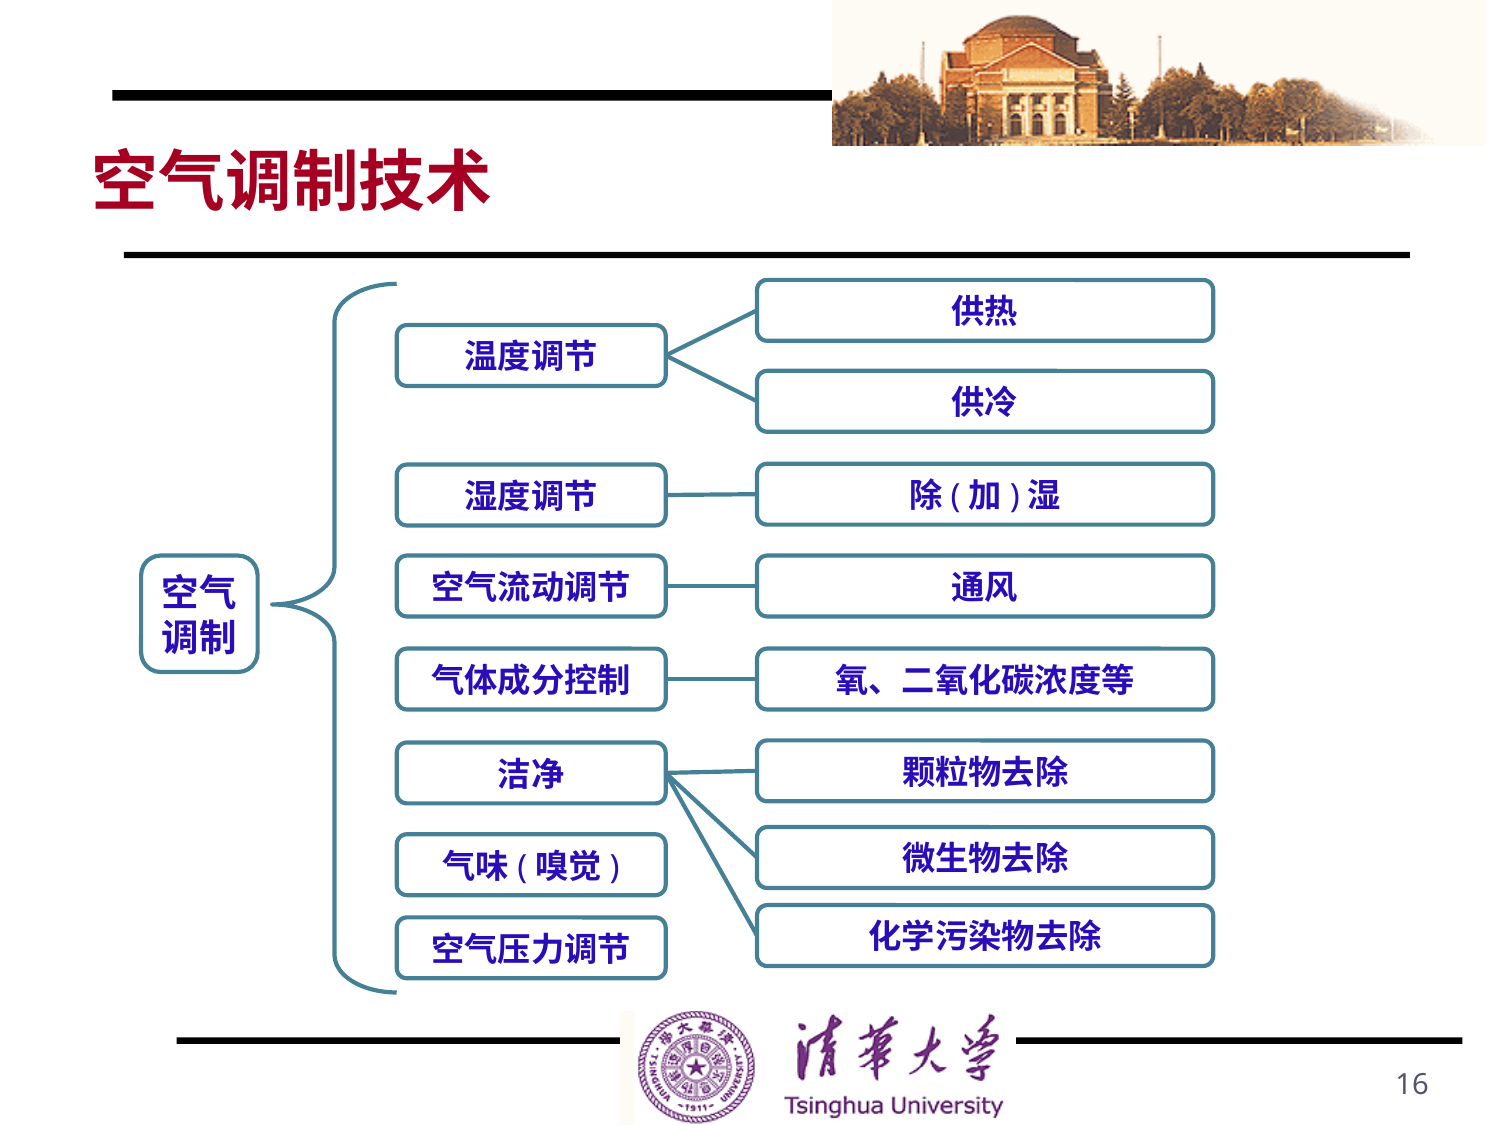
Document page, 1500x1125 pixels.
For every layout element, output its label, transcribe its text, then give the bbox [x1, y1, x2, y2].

text_box 湿度调节 [394, 462, 668, 528]
text_box 空气调制 [138, 553, 260, 675]
text_box 微生物去除 [762, 824, 1216, 891]
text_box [665, 355, 758, 402]
text_box 通风 [754, 553, 1216, 619]
text_box 氧、二氧化碳浓度等 [754, 646, 1216, 712]
picture [832, 0, 1485, 146]
text_box 空气流动调节 [394, 553, 668, 619]
picture [620, 1011, 1016, 1125]
text_box [271, 283, 397, 994]
text_box 温度调节 [394, 322, 660, 389]
text_box 化学污染物去除 [754, 902, 1216, 969]
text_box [665, 310, 758, 355]
text_box 供冷 [754, 368, 1216, 434]
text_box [665, 772, 758, 936]
text_box 洁净 [394, 740, 668, 806]
text_box 供热 [754, 277, 1216, 343]
text_box 颗粒物去除 [754, 738, 1216, 804]
text_box 除(加)湿 [754, 461, 1216, 527]
text_box 空气压力调节 [394, 915, 668, 981]
text_box 气体成分控制 [394, 646, 668, 712]
text_box 气味(嗅觉) [394, 832, 660, 898]
title 空气调制技术 [76, 113, 1428, 245]
